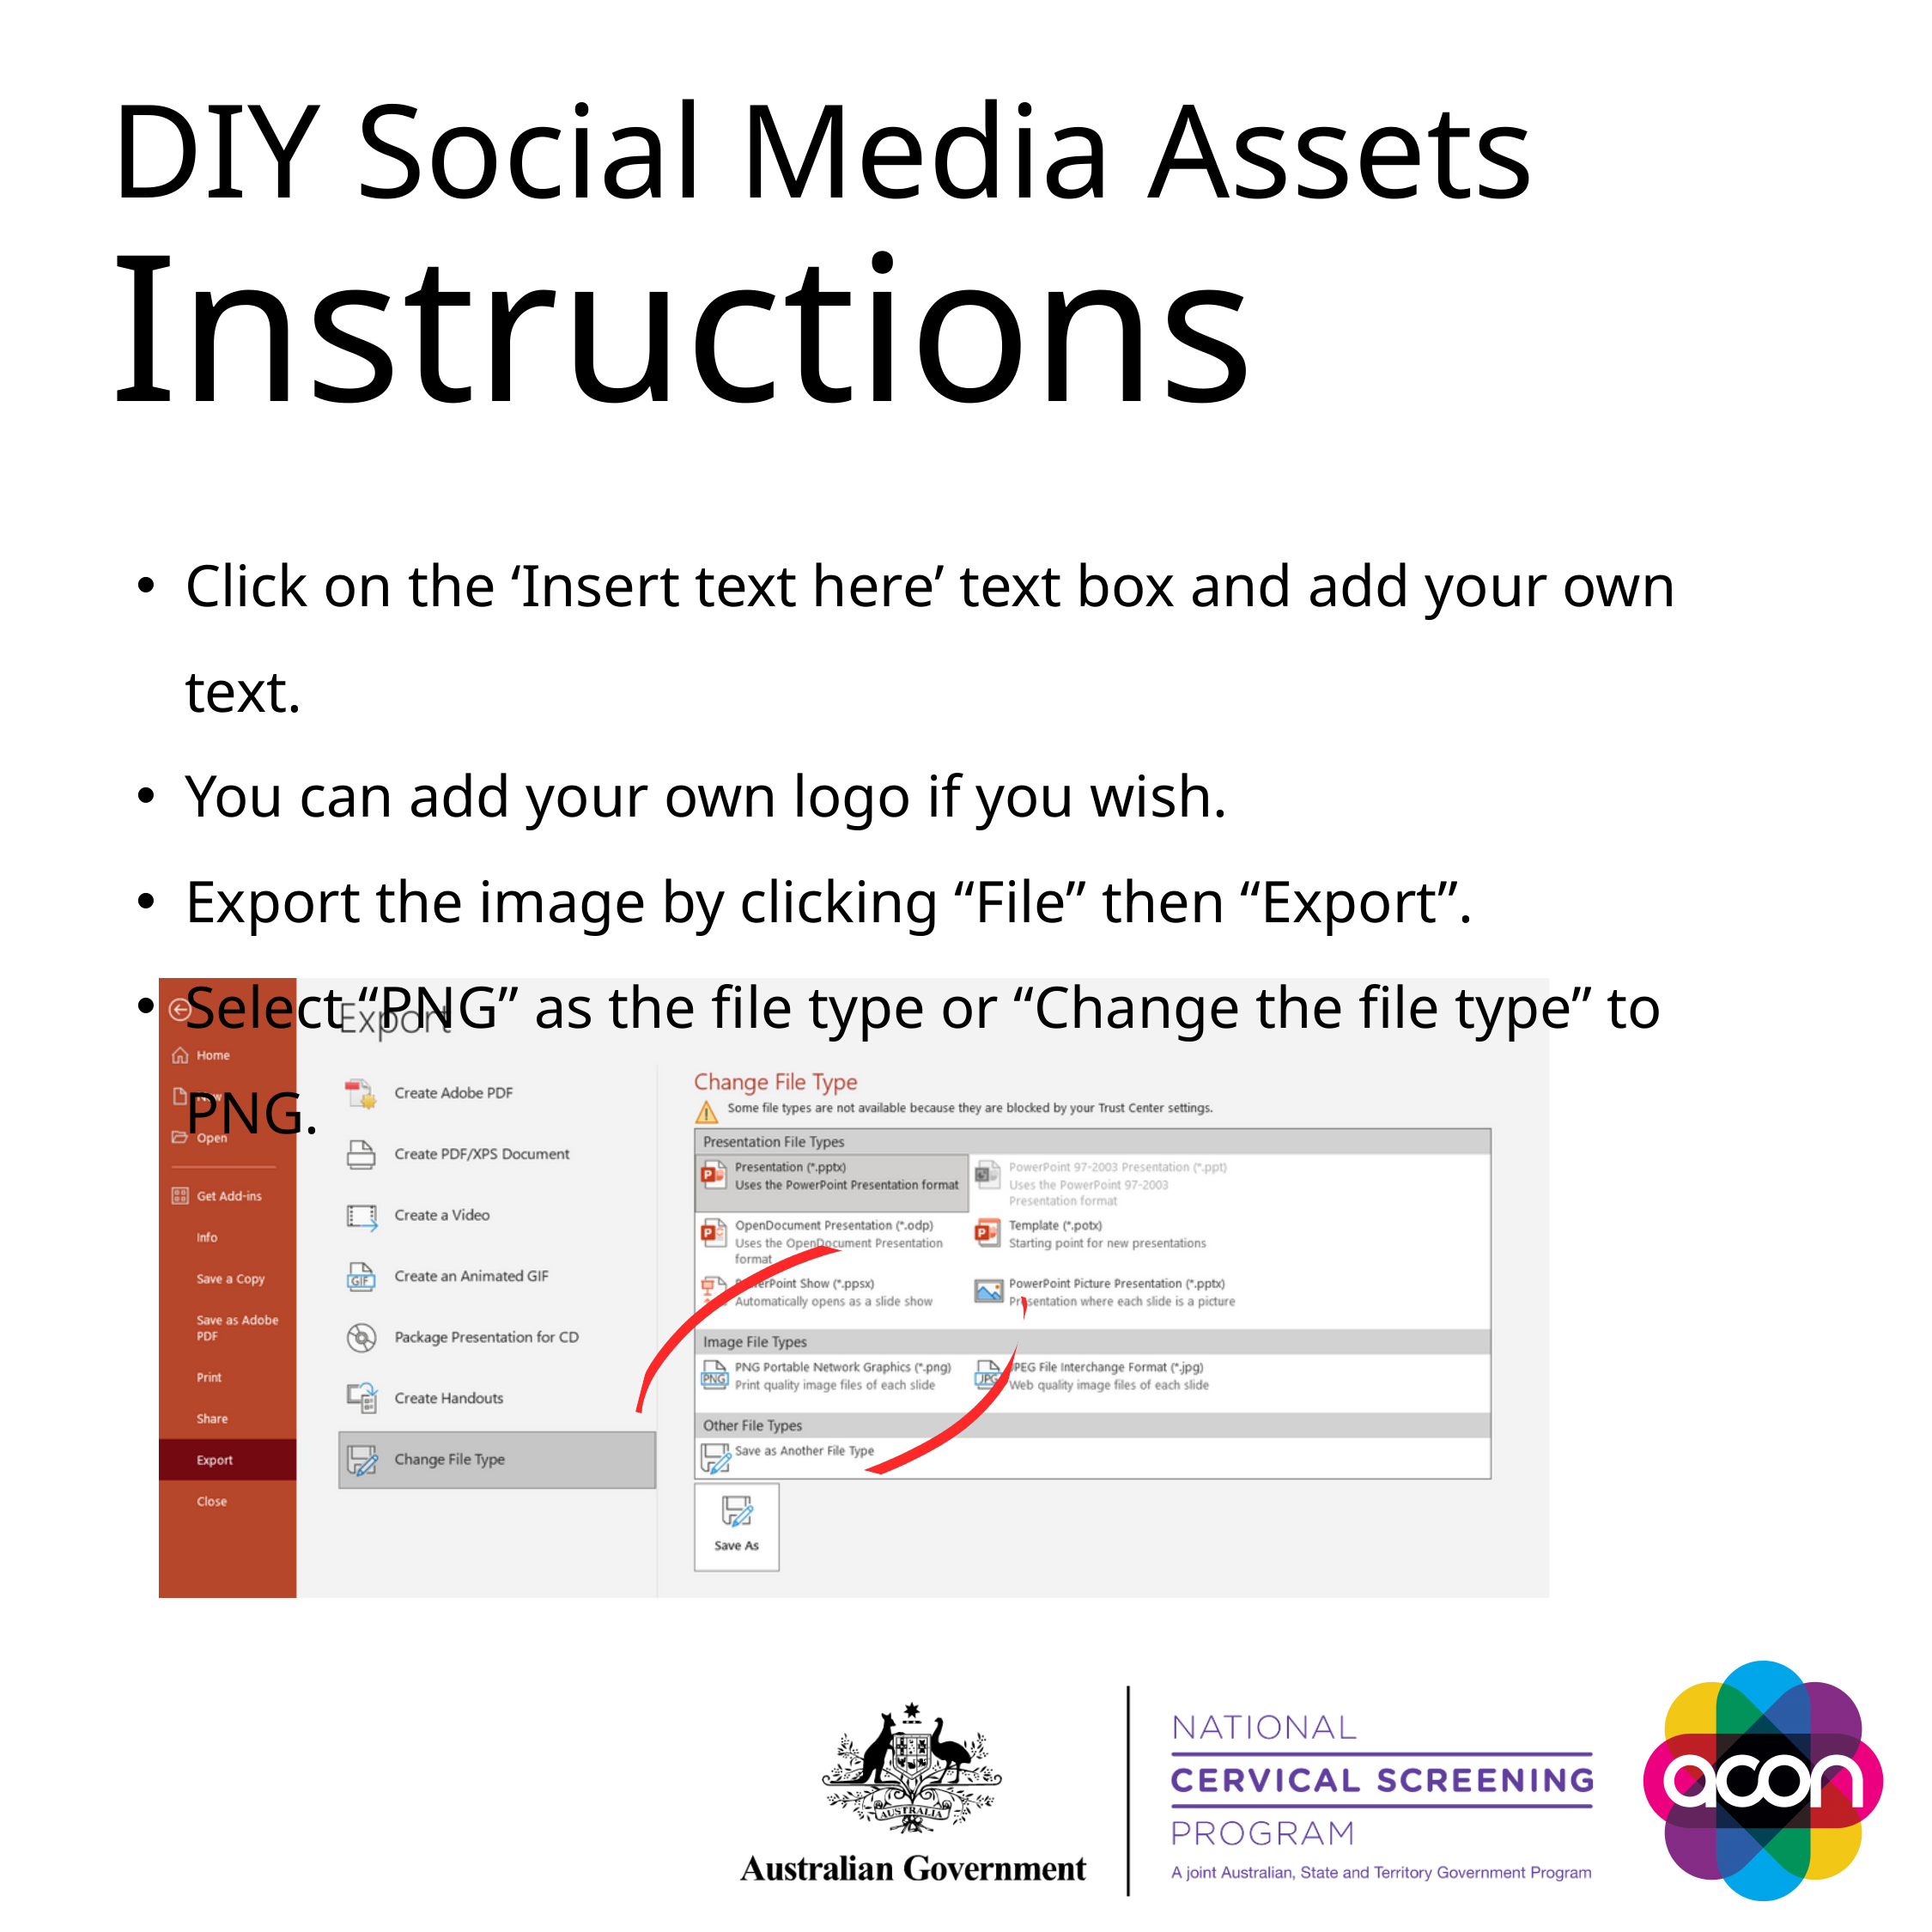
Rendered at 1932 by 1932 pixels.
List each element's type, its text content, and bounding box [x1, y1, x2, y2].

text_box [635, 1211, 1030, 1499]
text_box Click on the ‘Insert text here’ text box and add your own text. You can add your own logo if you wish. Export the image by clicking “File” then “Export”. Select “PNG” as the file type or “Change the file type” to PNG. [87, 513, 1773, 1145]
title DIY Social Media Assets Instructions [96, 79, 1764, 453]
text_box [159, 1145, 1550, 1598]
picture [669, 1649, 1892, 1932]
